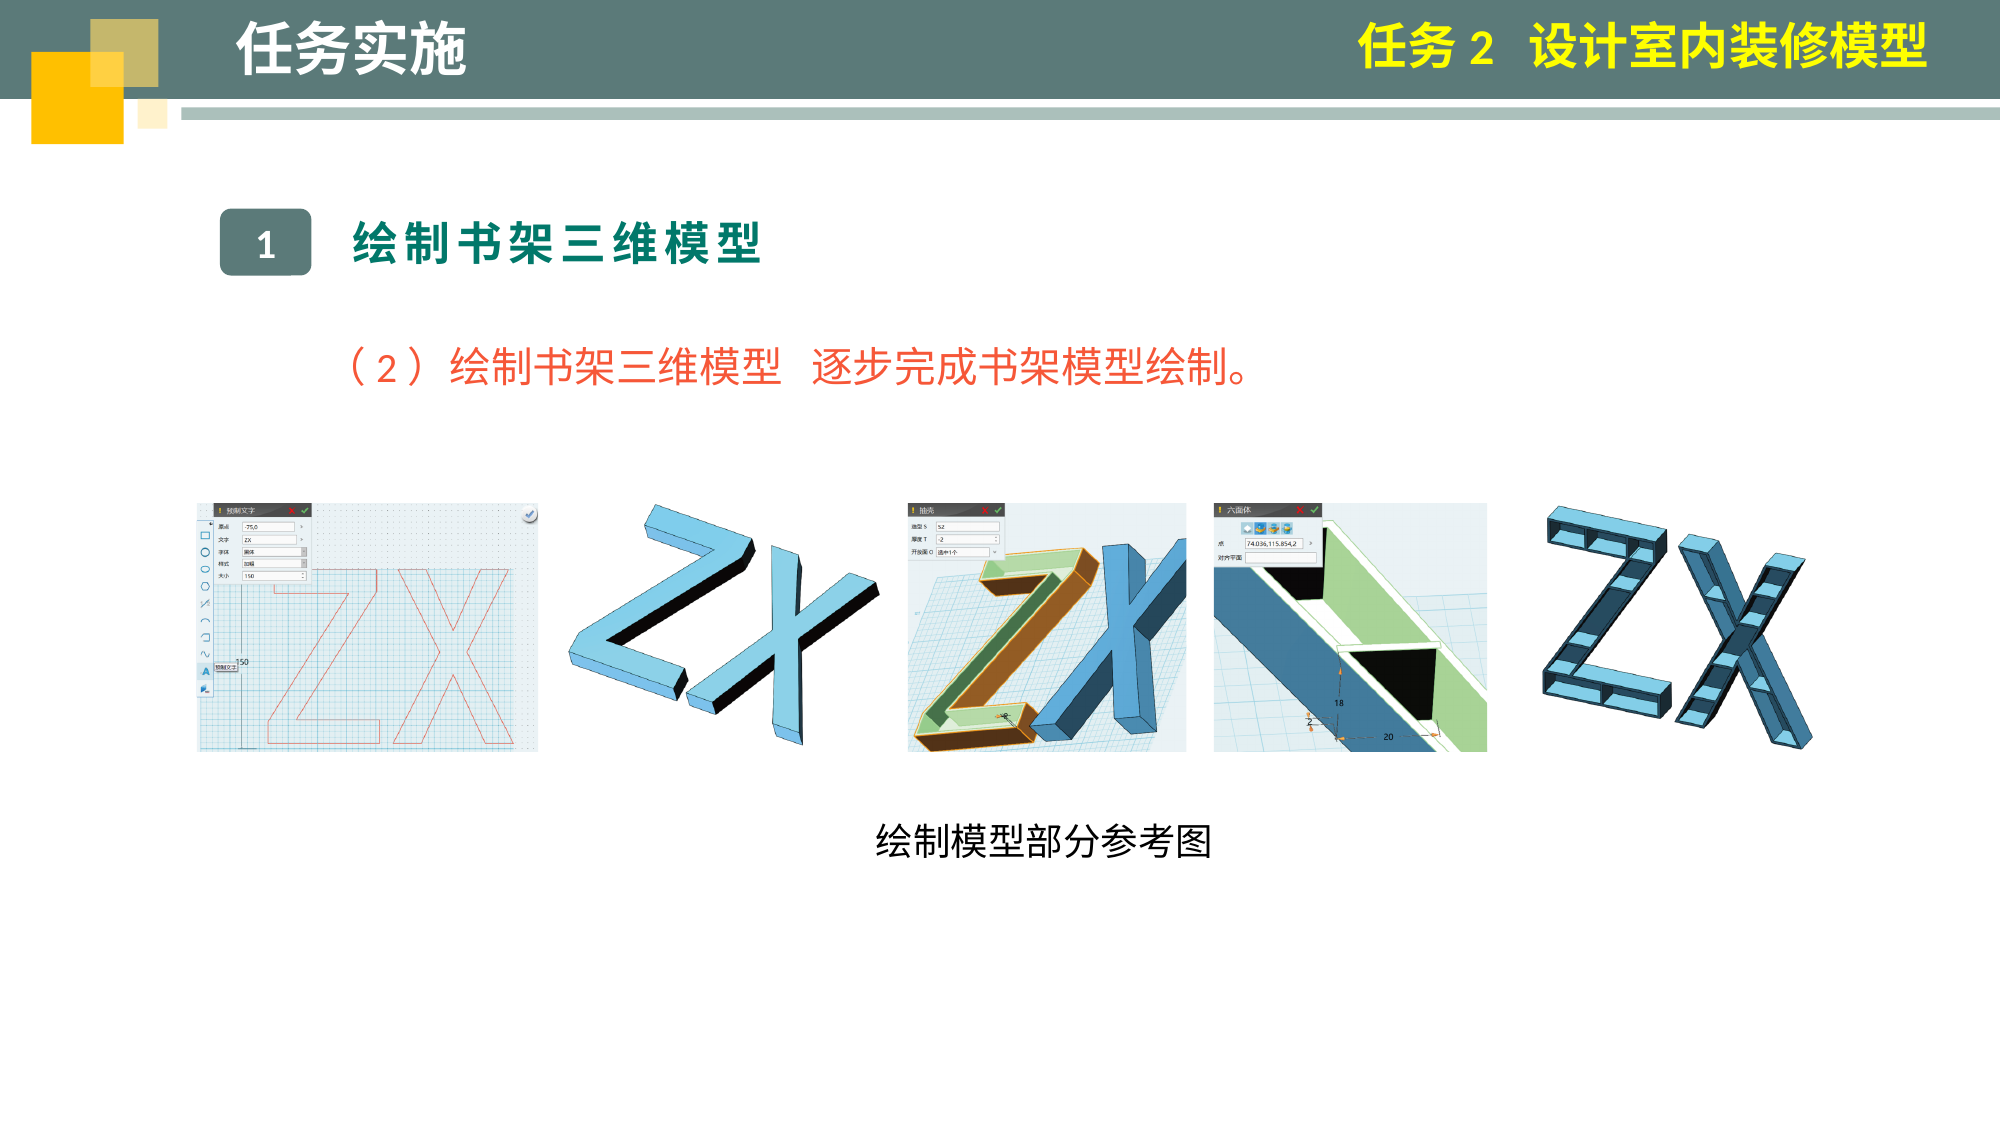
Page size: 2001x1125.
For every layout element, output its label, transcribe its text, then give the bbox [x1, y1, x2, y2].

picture [196, 503, 539, 752]
picture [1514, 503, 1860, 752]
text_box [219, 206, 811, 278]
text_box （2）绘制书架三维模型 逐步完成书架模型绘制。 [226, 333, 1396, 399]
picture [1213, 503, 1488, 752]
picture [907, 503, 1187, 752]
text_box 绘制模型部分参考图 [861, 810, 1234, 871]
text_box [0, 0, 2000, 145]
picture [565, 503, 881, 752]
